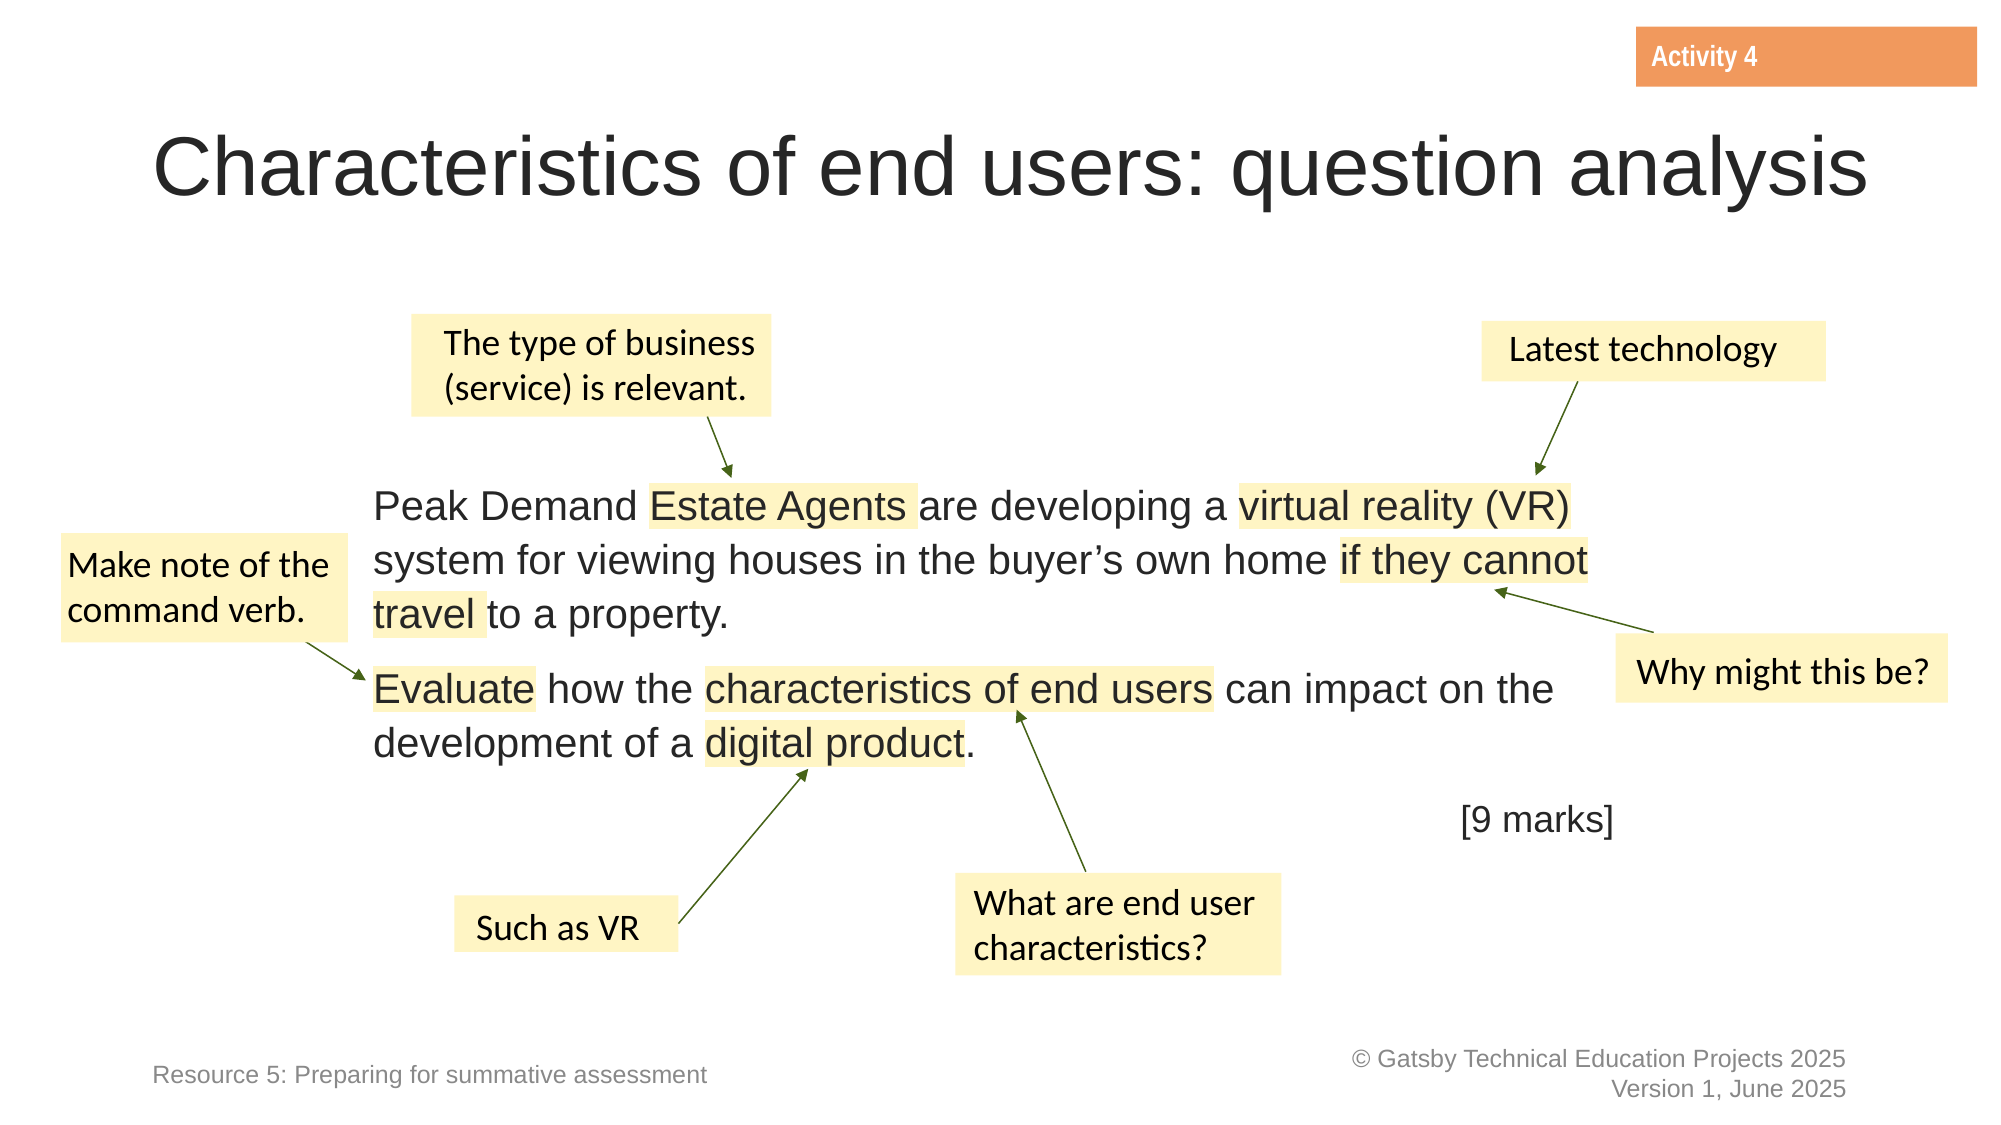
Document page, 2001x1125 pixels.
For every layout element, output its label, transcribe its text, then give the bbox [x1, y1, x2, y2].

text_box Make note of the command verb. [52, 532, 348, 638]
list Resource 5: Preparing for summative assessment [137, 1042, 1319, 1103]
text_box [61, 638, 258, 643]
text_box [1016, 709, 1087, 872]
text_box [263, 614, 367, 681]
list Activity 4 [1636, 26, 1978, 87]
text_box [1493, 589, 1654, 633]
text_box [411, 310, 789, 417]
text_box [1615, 633, 1955, 710]
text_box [707, 416, 732, 479]
text_box What are end user characteristics? [958, 870, 1279, 976]
text_box Such as VR [461, 895, 685, 956]
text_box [1535, 381, 1579, 476]
list Peak Demand Estate Agents are developing a virtual reality (VR) system for viewing houses in the buyer’s own home if they cannot travel to a property. Evaluate how the characteristics of end users can impact on the development of a digital product. [9 marks] [324, 445, 1645, 879]
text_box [678, 768, 809, 924]
title Characteristics of end users: question analysis [137, 59, 1910, 278]
text_box [454, 895, 461, 952]
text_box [1481, 316, 1915, 382]
